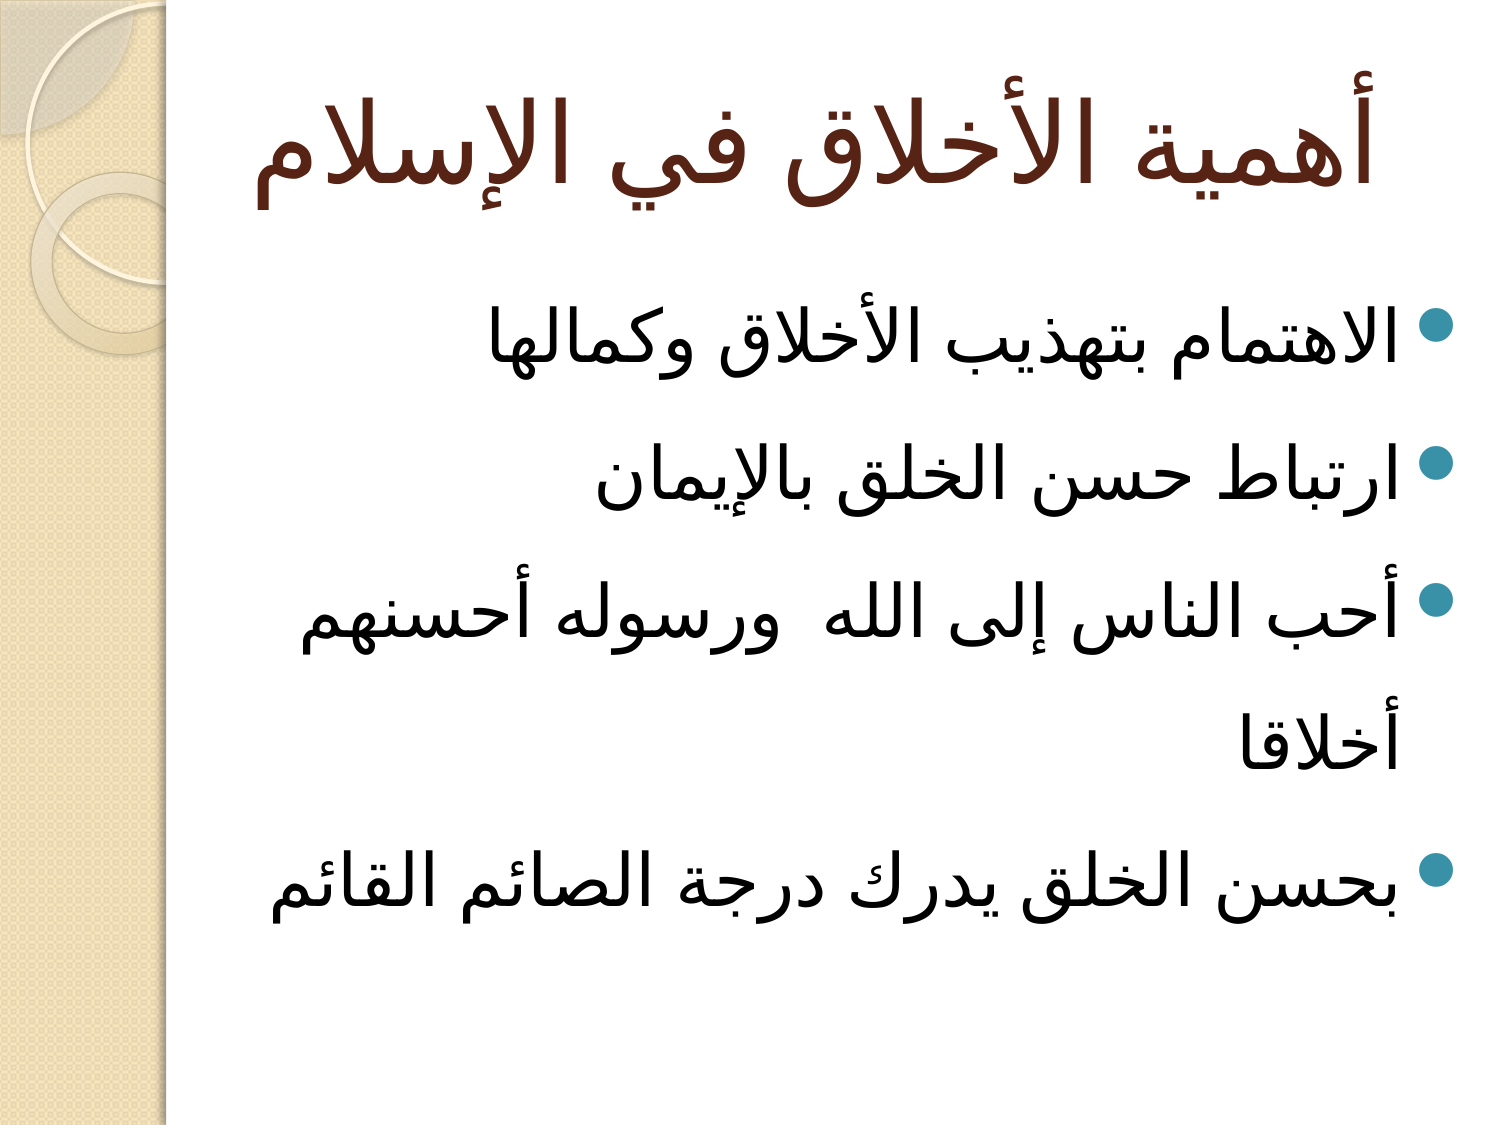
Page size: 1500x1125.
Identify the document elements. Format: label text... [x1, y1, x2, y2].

title أهمية الأخلاق في الإسلام [235, 45, 1466, 233]
list الاهتمام بتهذيب الأخلاق وكمالها ارتباط حسن الخلق بالإيمان أحب الناس إلى الله ورسوله أحسنهم أخلاقا بحسن الخلق يدرك درجة الصائم القائم [235, 237, 1466, 1025]
